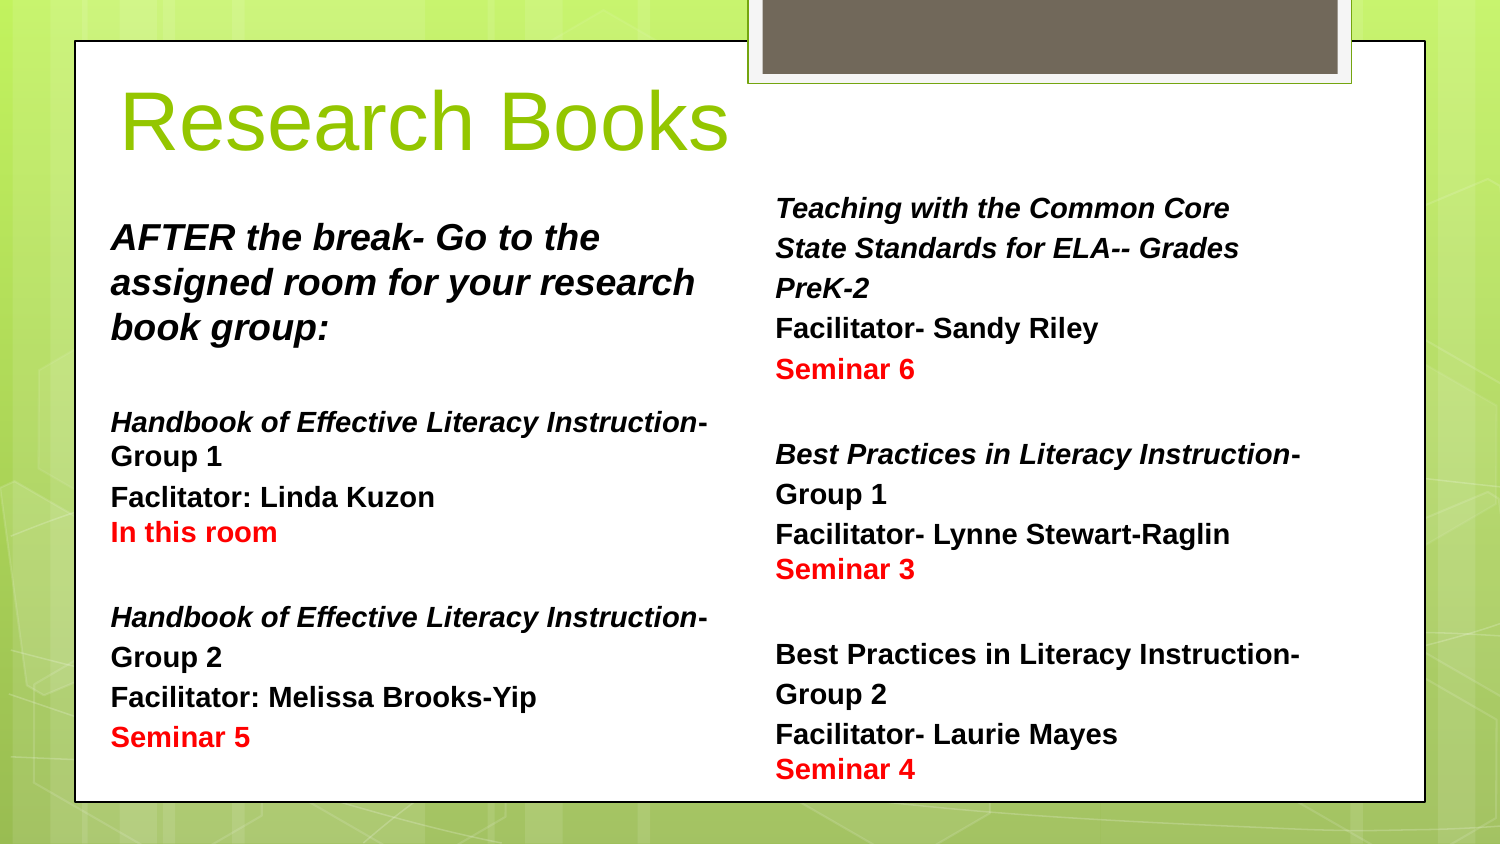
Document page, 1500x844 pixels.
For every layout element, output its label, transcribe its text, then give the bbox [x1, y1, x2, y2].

title Research Books [104, 41, 1257, 183]
list Teaching with the Common Core State Standards for ELA-- Grades PreK-2 Facilitator- Sandy Riley Seminar 6 Best Practices in Literacy Instruction- Group 1 Facilitator- Lynne Stewart-Raglin Seminar 3 Best Practices in Literacy Instruction- Group 2 Facilitator- Laurie Mayes Seminar 4 [760, 169, 1322, 772]
list AFTER the break- Go to the assigned room for your research book group: Handbook of Effective Literacy Instruction- Group 1 Faclitator: Linda Kuzon In this room Handbook of Effective Literacy Instruction- Group 2 Facilitator: Melissa Brooks-Yip Seminar 5 [95, 197, 752, 744]
